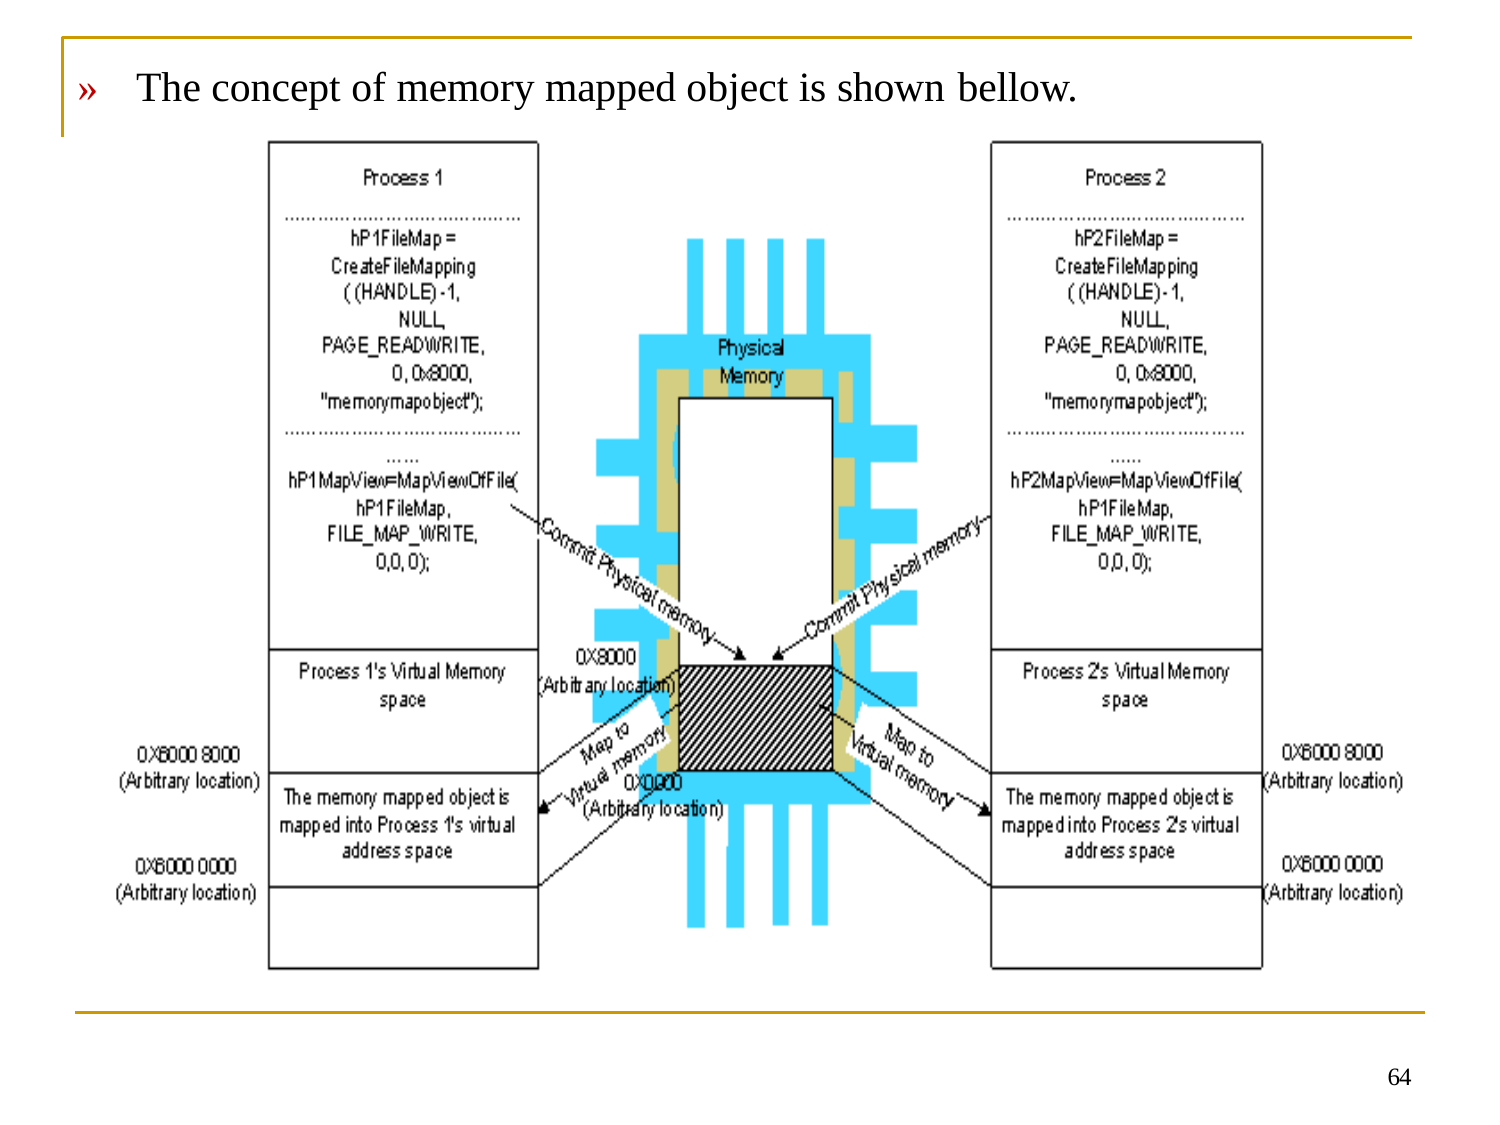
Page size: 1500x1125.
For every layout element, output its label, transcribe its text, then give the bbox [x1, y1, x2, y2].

title » The concept of memory mapped object is shown bellow. [75, 57, 1080, 248]
slide_number 64 [1381, 1061, 1417, 1125]
text_box [99, 137, 1424, 975]
